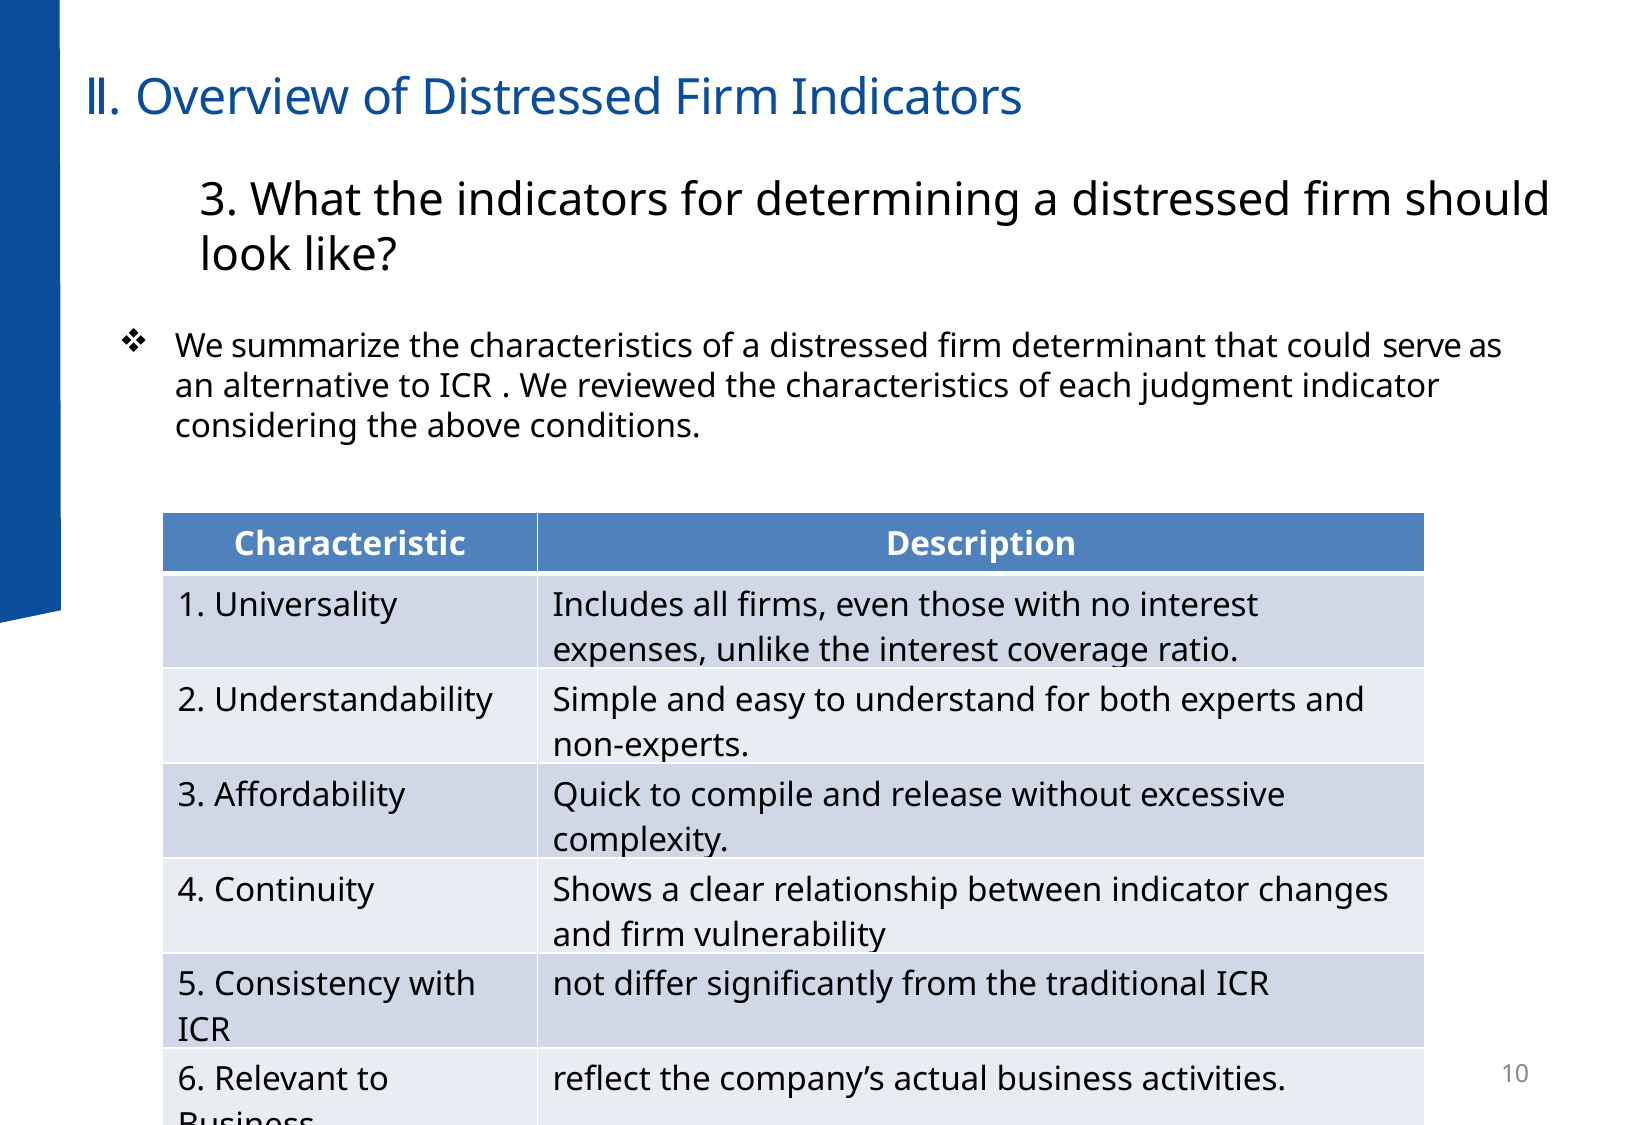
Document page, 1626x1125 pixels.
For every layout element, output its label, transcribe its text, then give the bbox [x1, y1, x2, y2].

table_cell Simple and easy to understand for both experts and non-experts. [538, 669, 1424, 762]
table_cell Quick to compile and release without excessive complexity. [538, 764, 1424, 857]
table_cell 1. Universality [163, 576, 537, 667]
table_header Characteristic [163, 513, 537, 571]
table_cell reflect the company’s actual business activities. [538, 1049, 1424, 1125]
table_cell 6. Relevant to Business [163, 1049, 537, 1125]
table_cell not differ significantly from the traditional ICR [538, 954, 1424, 1047]
table_cell 5. Consistency with ICR [163, 954, 537, 1047]
table_cell Shows a clear relationship between indicator changes and firm vulnerability [538, 859, 1424, 952]
text_box 3. What the indicators for determining a distressed firm should look like? We summarize the characteristics of a distressed firm determinant that could serve as an alternative to ICR . We reviewed the characteristics of each judgment indicator considering the above conditions. [116, 167, 1556, 620]
table_cell 3. Affordability [163, 764, 537, 857]
table_header Description [538, 513, 1424, 571]
table_cell 2. Understandability [163, 669, 537, 762]
table_cell Includes all firms, even those with no interest expenses, unlike the interest coverage ratio. [538, 576, 1424, 667]
table_cell 4. Continuity [163, 859, 537, 952]
title Ⅱ. Overview of Distressed Firm Indicators [82, 62, 1591, 253]
slide_number 10 [1495, 1053, 1538, 1125]
